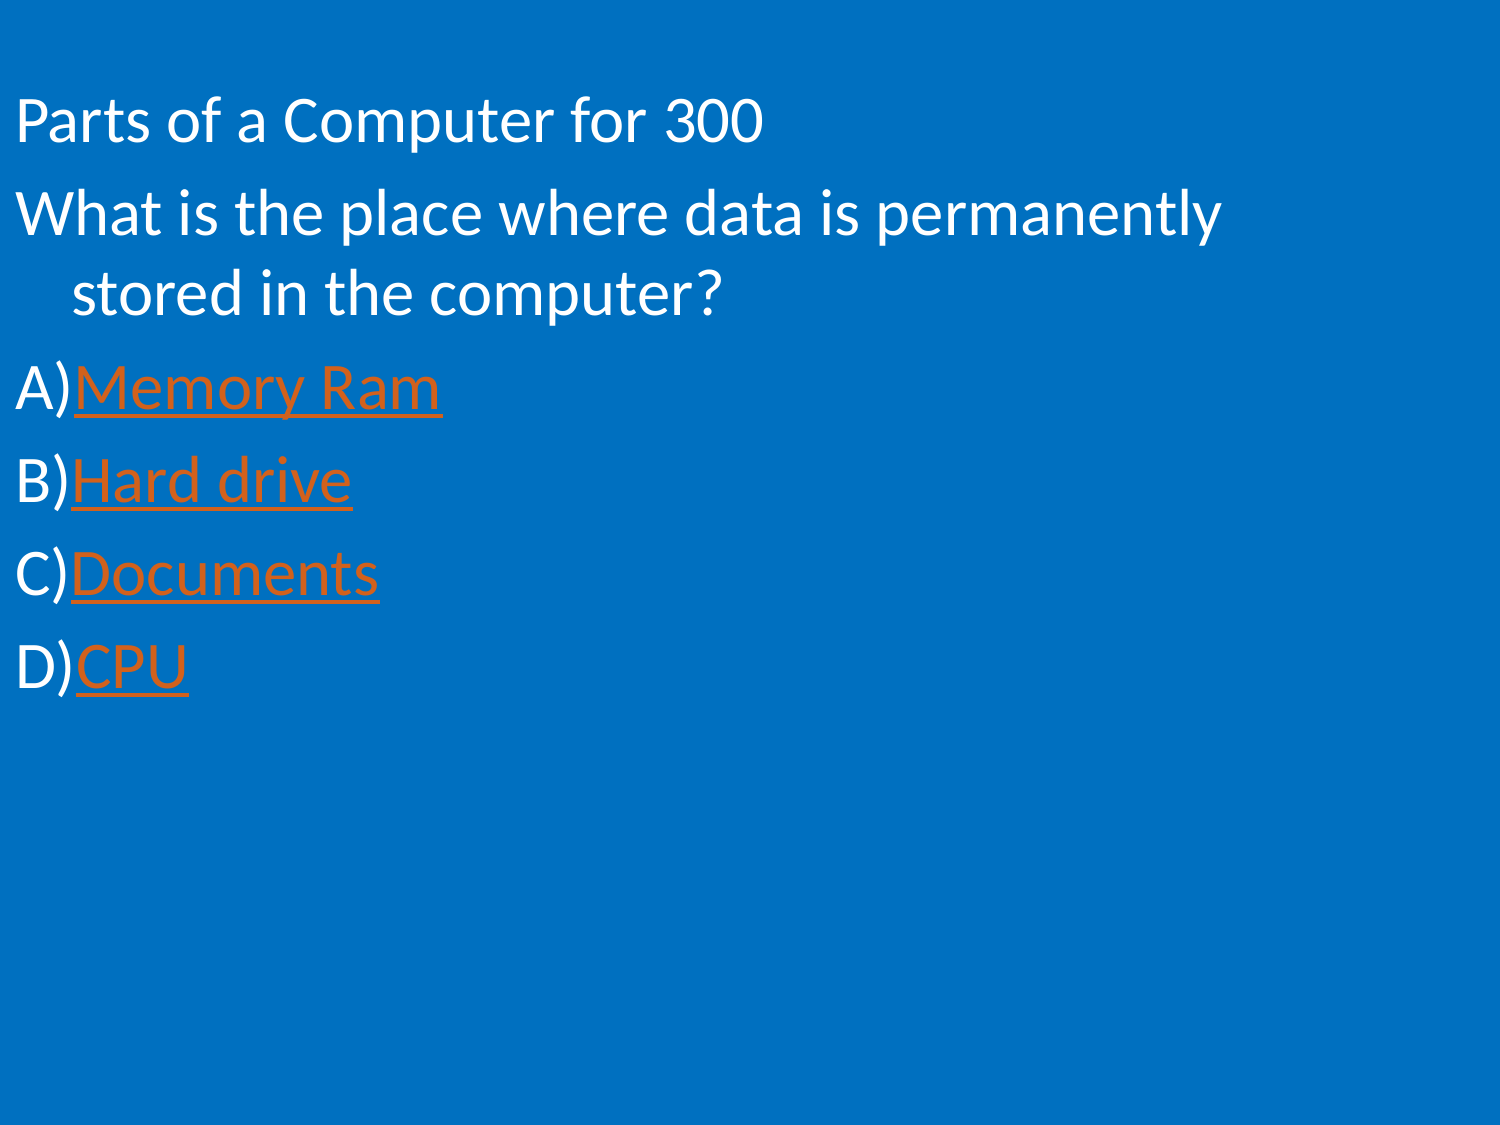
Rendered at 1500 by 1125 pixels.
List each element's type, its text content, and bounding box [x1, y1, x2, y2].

list Parts of a Computer for 300 What is the place where data is permanently stored in the computer? A)Memory Ram B)Hard drive C)Documents D)CPU [0, 0, 1425, 1005]
